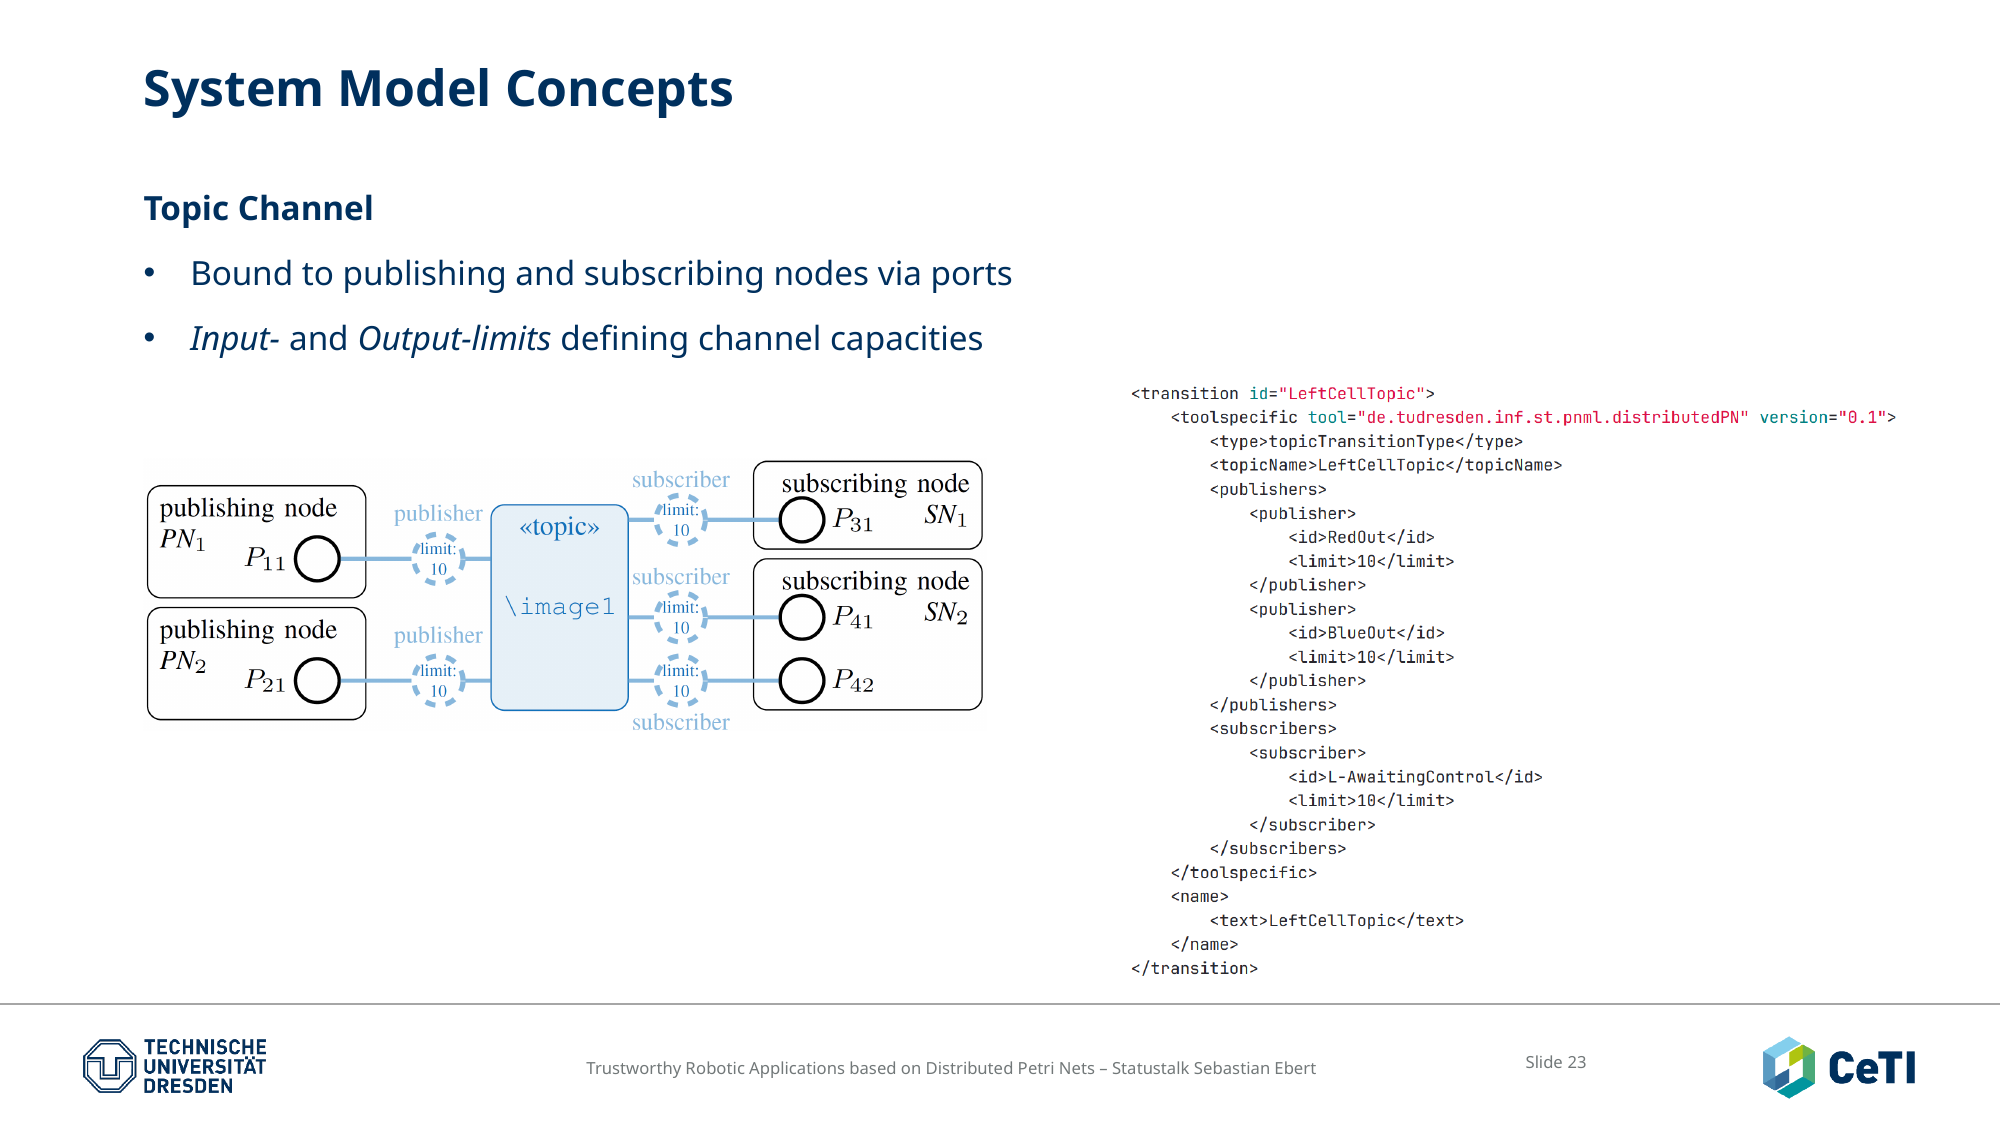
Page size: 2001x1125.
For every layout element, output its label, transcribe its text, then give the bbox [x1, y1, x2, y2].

list Topic Channel Bound to publishing and subscribing nodes via ports Input- and Output-limits defining channel capacities [143, 187, 1116, 407]
picture [83, 1039, 266, 1093]
picture [1762, 1036, 1977, 1101]
picture [143, 458, 987, 731]
picture [1125, 385, 1906, 982]
title System Model Concepts [143, 56, 1880, 169]
